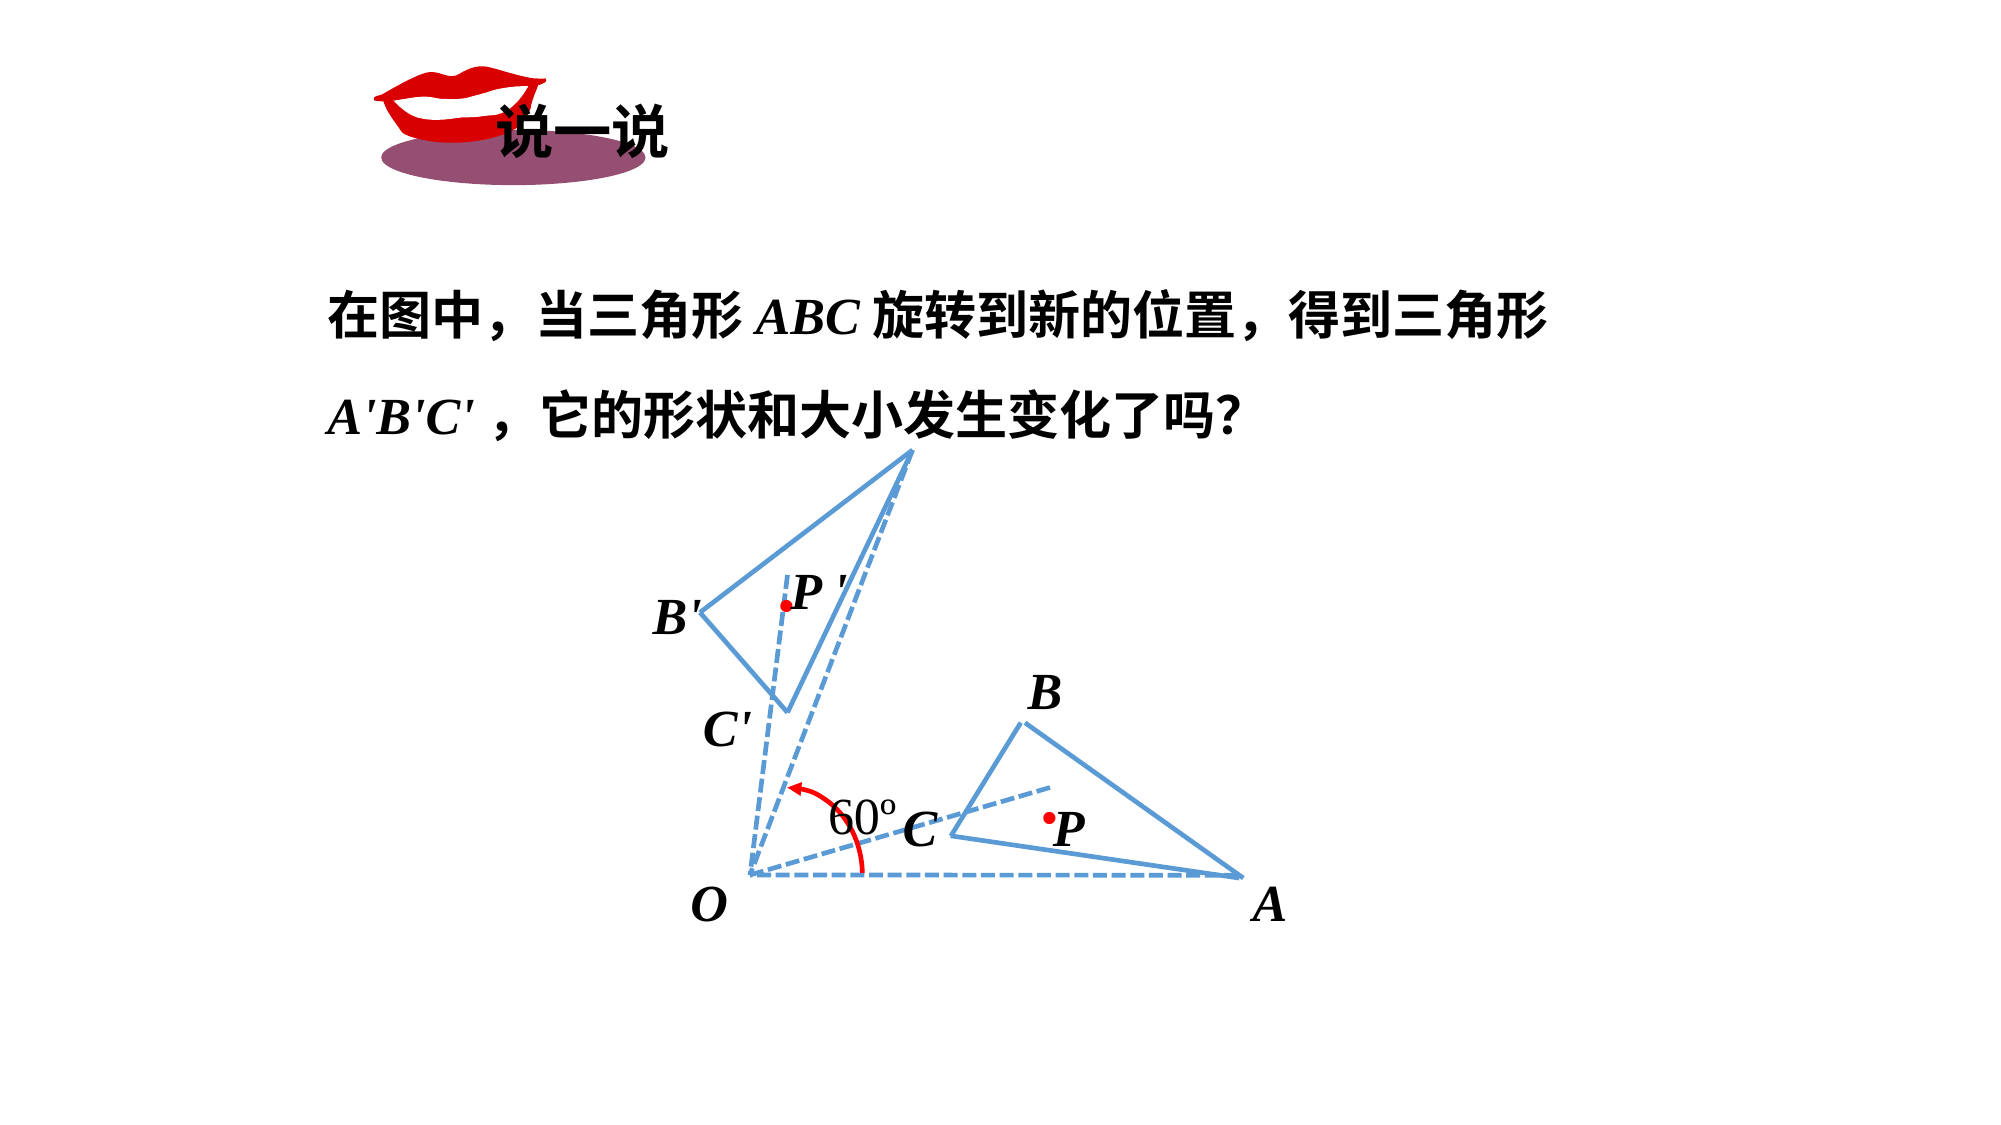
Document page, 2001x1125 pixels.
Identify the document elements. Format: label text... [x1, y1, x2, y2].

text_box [373, 66, 721, 186]
text_box 在图中，当三角形ABC旋转到新的位置，得到三角形A'B'C'，它的形状和大小发生变化了吗？ [312, 237, 1600, 453]
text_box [637, 449, 1303, 963]
